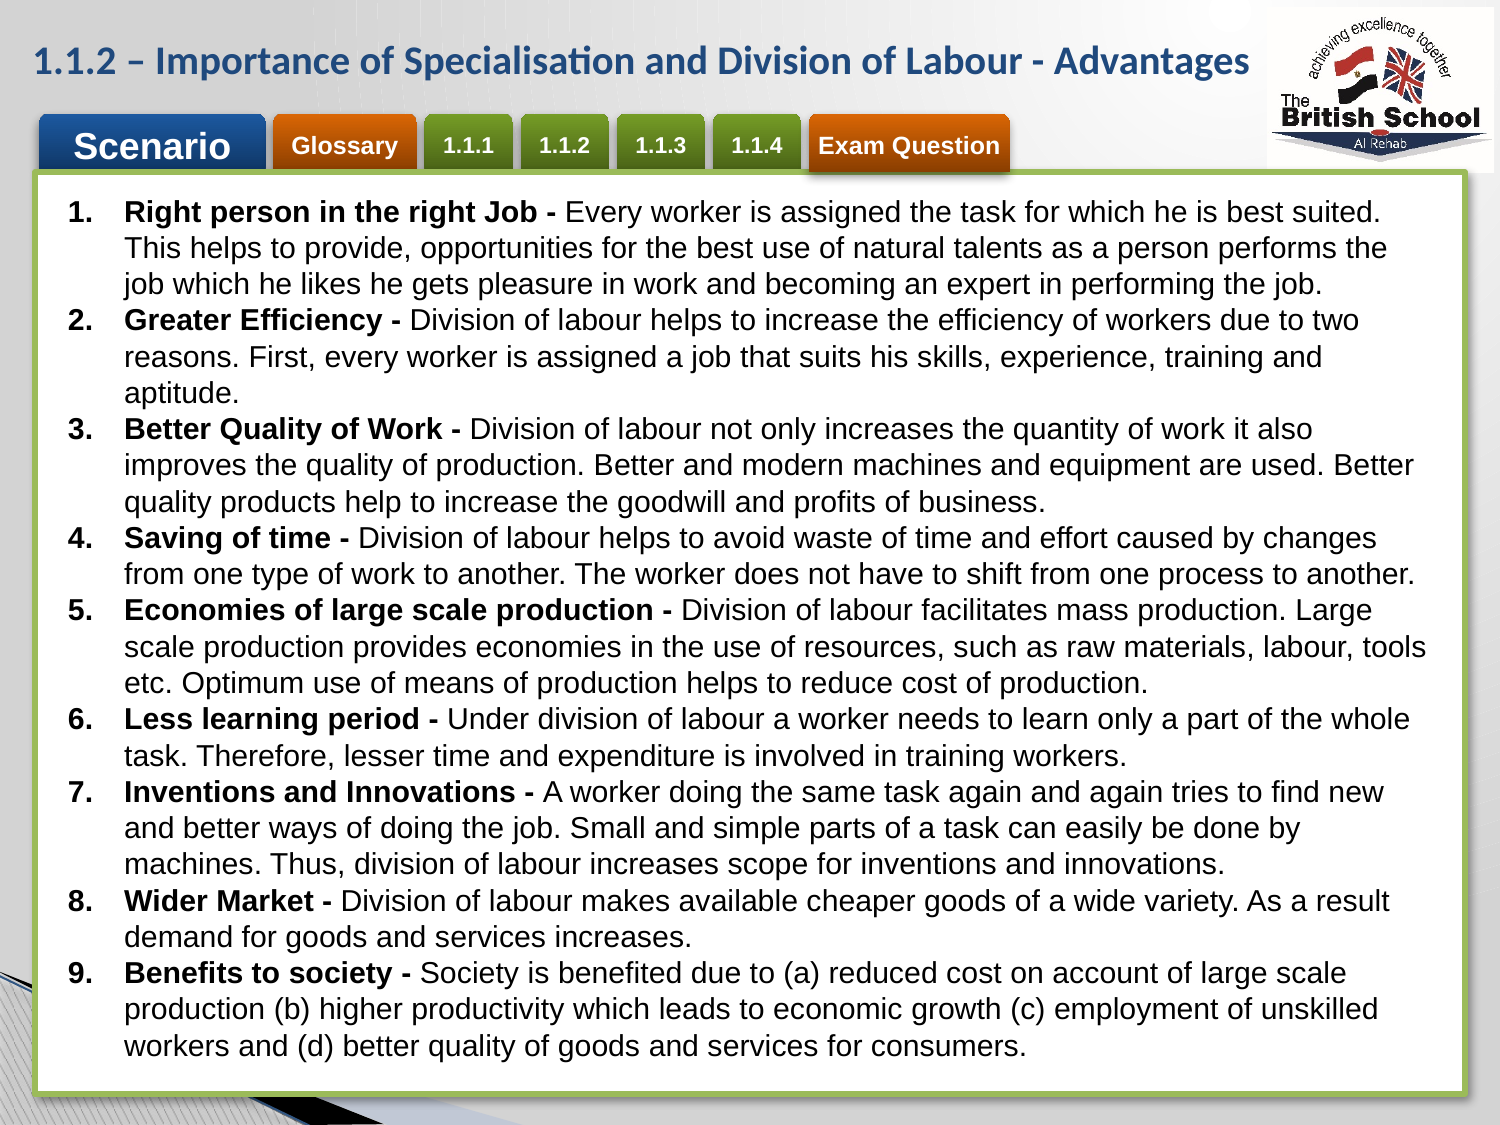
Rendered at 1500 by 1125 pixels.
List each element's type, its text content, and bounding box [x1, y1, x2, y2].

picture [1267, 7, 1495, 173]
text_box Right person in the right Job - Every worker is assigned the task for which he is best suited. This helps to provide, opportunities for the best use of natural talents as a person performs the job which he likes he gets pleasure in work and becoming an expert in performing the job. Greater Efficiency - Division of labour helps to increase the efficiency of workers due to two reasons. First, every worker is assigned a job that suits his skills, experience, training and aptitude. Better Quality of Work - Division of labour not only increases the quantity of work it also improves the quality of production. Better and modern machines and equipment are used. Better quality products help to increase the goodwill and profits of business. Saving of time - Division of labour helps to avoid waste of time and effort caused by changes from one type of work to another. The worker does not have to shift from one process to another. Economies of large scale production - Division of labour facilitates mass production. Large scale production provides economies in the use of resources, such as raw materials, labour, tools etc. Optimum use of means of production helps to reduce cost of production. Less learning period - Under division of labour a worker needs to learn only a part of the whole task. Therefore, lesser time and expenditure is involved in training workers. Inventions and Innovations - A worker doing the same task again and again tries to find new and better ways of doing the job. Small and simple parts of a task can easily be done by machines. Thus, division of labour increases scope for inventions and innovations. Wider Market - Division of labour makes available cheaper goods of a wide variety. As a result demand for goods and services increases. Benefits to society - Society is benefited due to (a) reduced cost on account of large scale production (b) higher productivity which leads to economic growth (c) employment of unskilled workers and (d) better quality of goods and services for consumers. [53, 184, 1447, 1070]
title 1.1.2 – Importance of Specialisation and Division of Labour - Advantages [17, 7, 1294, 110]
picture [281, 1114, 303, 1125]
